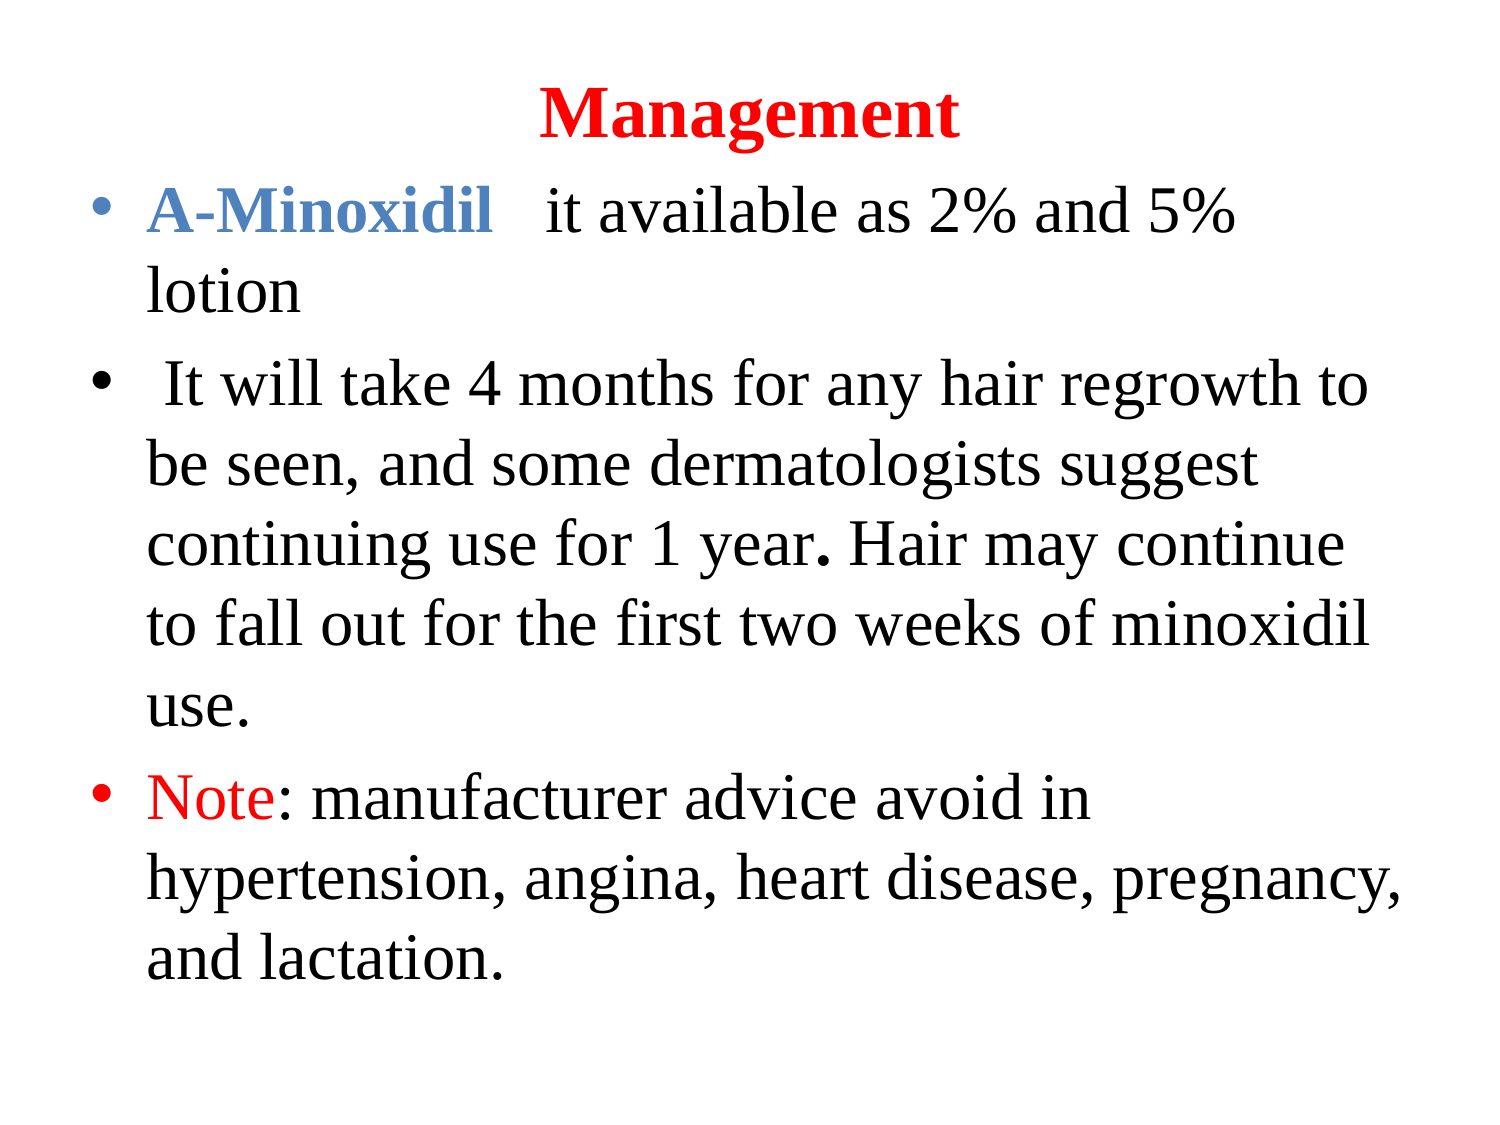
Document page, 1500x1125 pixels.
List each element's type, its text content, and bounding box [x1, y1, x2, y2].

list Management A-Minoxidil it available as 2% and 5% lotion It will take 4 months for any hair regrowth to be seen, and some dermatologists suggest continuing use for 1 year. Hair may continue to fall out for the first two weeks of minoxidil use. Note: manufacturer advice avoid in hypertension, angina, heart disease, pregnancy, and lactation. [75, 54, 1425, 1005]
